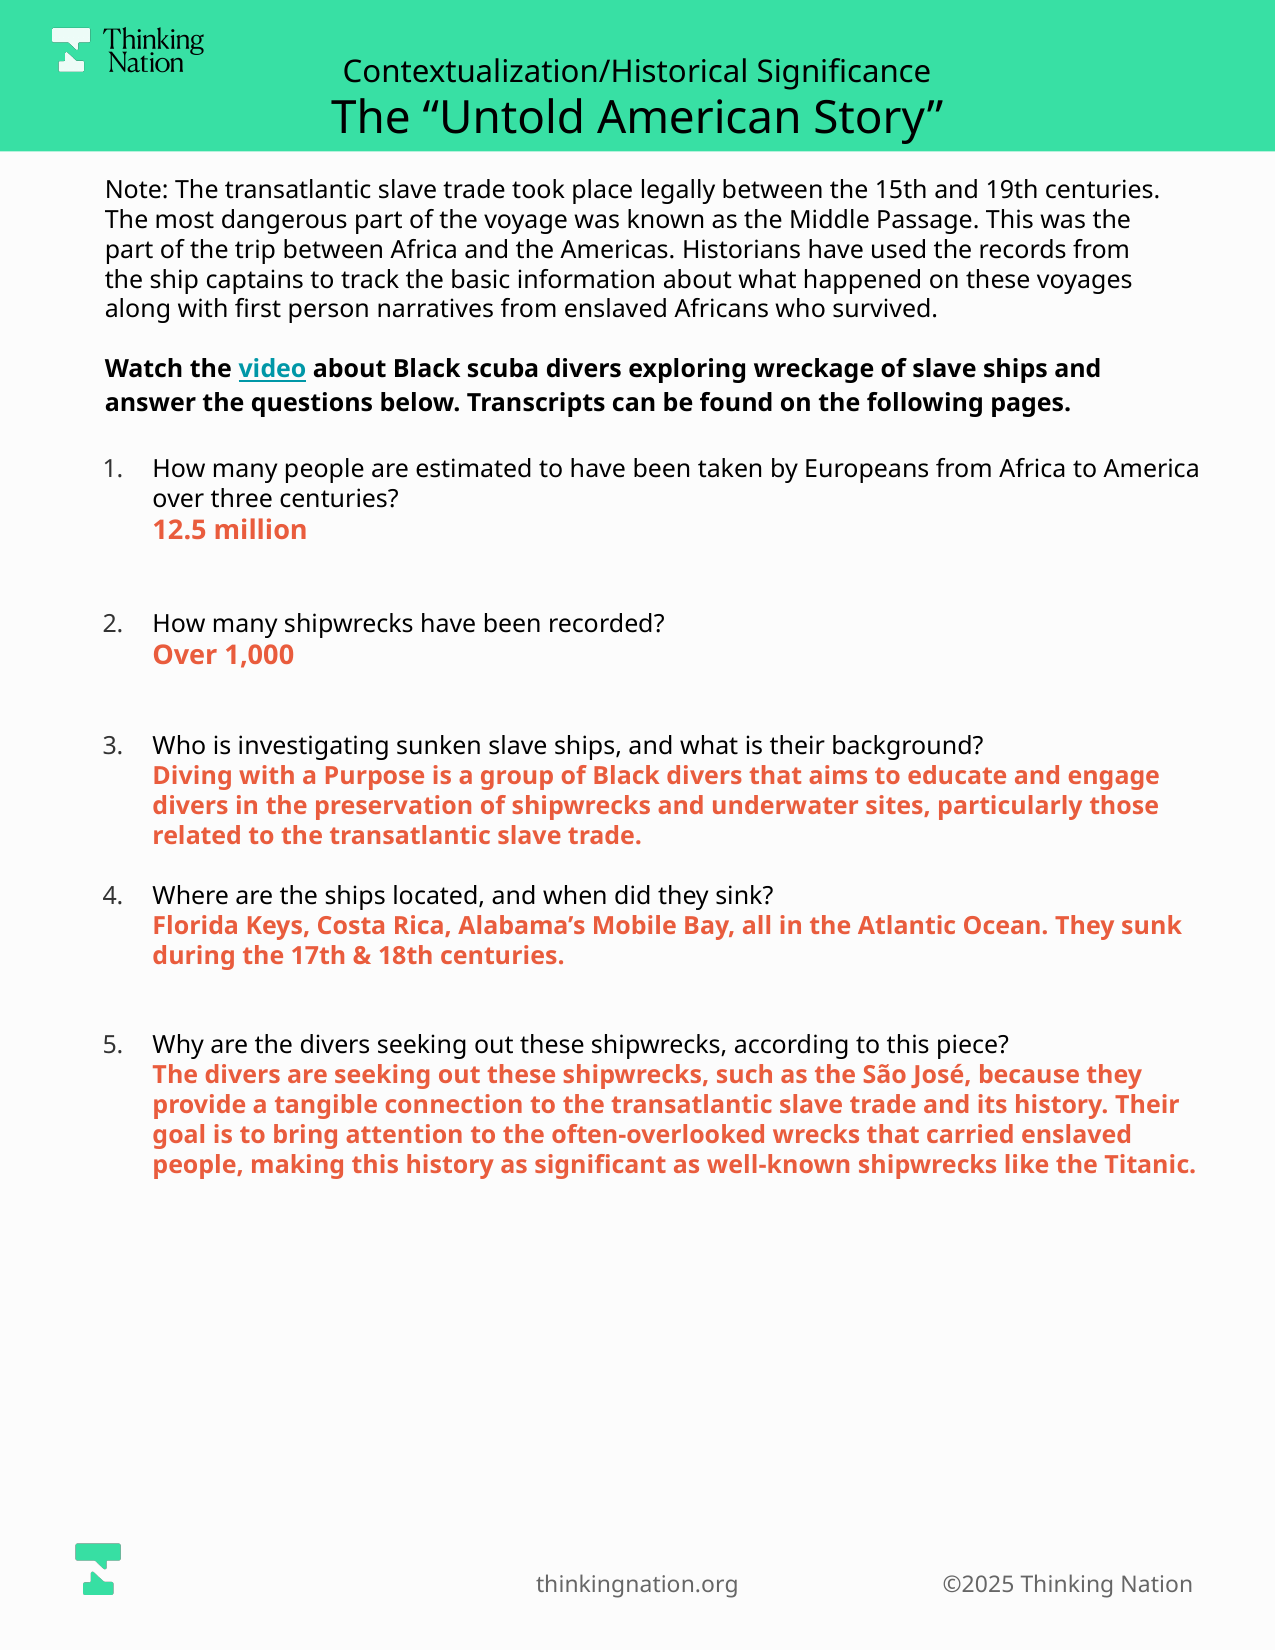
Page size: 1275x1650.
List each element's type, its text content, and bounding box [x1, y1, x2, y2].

text_box Note: The transatlantic slave trade took place legally between the 15th and 19th centuries. The most dangerous part of the voyage was known as the Middle Passage. This was the part of the trip between Africa and the Americas. Historians have used the records from the ship captains to track the basic information about what happened on these voyages along with first person narratives from enslaved Africans who survived. Watch the video about Black scuba divers exploring wreckage of slave ships and answer the questions below. Transcripts can be found on the following pages. [89, 158, 1186, 432]
picture [35, 13, 210, 87]
text_box How many people are estimated to have been taken by Europeans from Africa to America over three centuries? 12.5 million How many shipwrecks have been recorded? Over 1,000 Who is investigating sunken slave ships, and what is their background? Diving with a Purpose is a group of Black divers that aims to educate and engage divers in the preservation of shipwrecks and underwater sites, particularly those related to the transatlantic slave trade. Where are the ships located, and when did they sink? Florida Keys, Costa Rica, Alabama’s Mobile Bay, all in the Atlantic Ocean. They sunk during the 17th & 18th centuries. Why are the divers seeking out these shipwrecks, according to this piece? The divers are seeking out these shipwrecks, such as the São José, because they provide a tangible connection to the transatlantic slave trade and its history. Their goal is to bring attention to the often-overlooked wrecks that carried enslaved people, making this history as significant as well-known shipwrecks like the Titanic. [62, 437, 1224, 1194]
text_box thinkingnation.org [486, 1553, 789, 1605]
text_box Contextualization/Historical Significance The “Untold American Story” [0, 0, 1275, 152]
picture [62, 1533, 134, 1605]
text_box ©2025 Thinking Nation [907, 1553, 1210, 1605]
